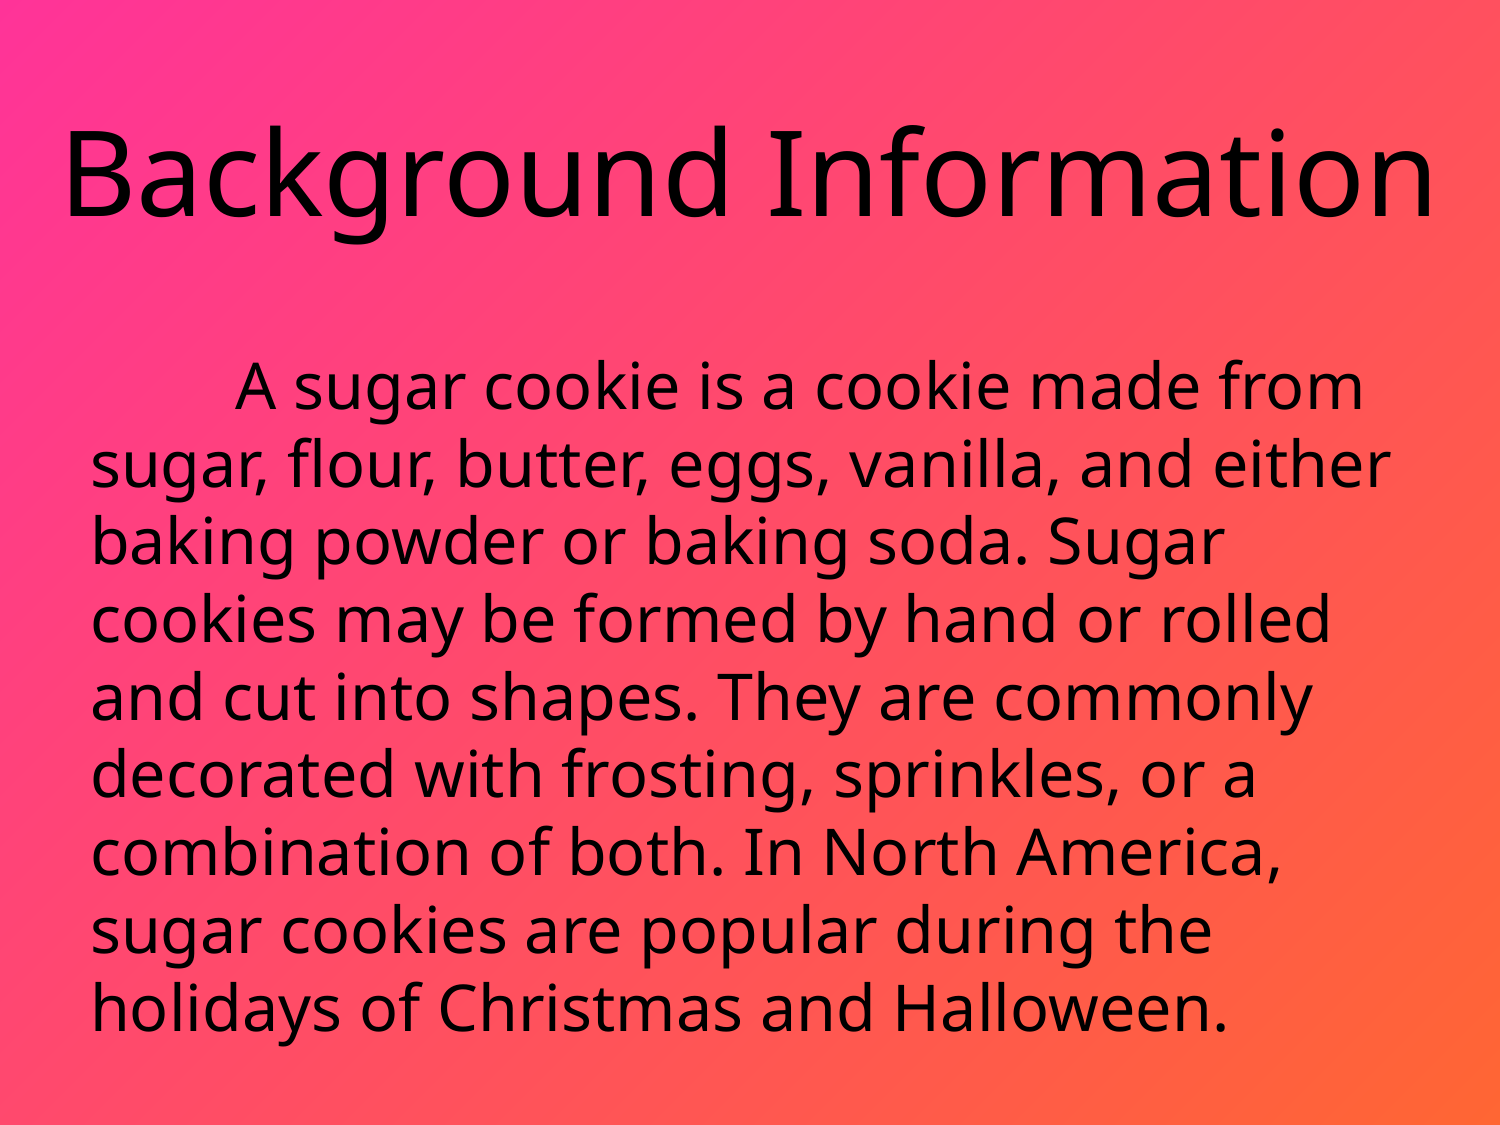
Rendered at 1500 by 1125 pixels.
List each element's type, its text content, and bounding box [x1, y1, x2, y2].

list A sugar cookie is a cookie made from sugar, flour, butter, eggs, vanilla, and either baking powder or baking soda. Sugar cookies may be formed by hand or rolled and cut into shapes. They are commonly decorated with frosting, sprinkles, or a combination of both. In North America, sugar cookies are popular during the holidays of Christmas and Halloween. [75, 337, 1425, 1063]
title Background Information [0, 75, 1500, 263]
